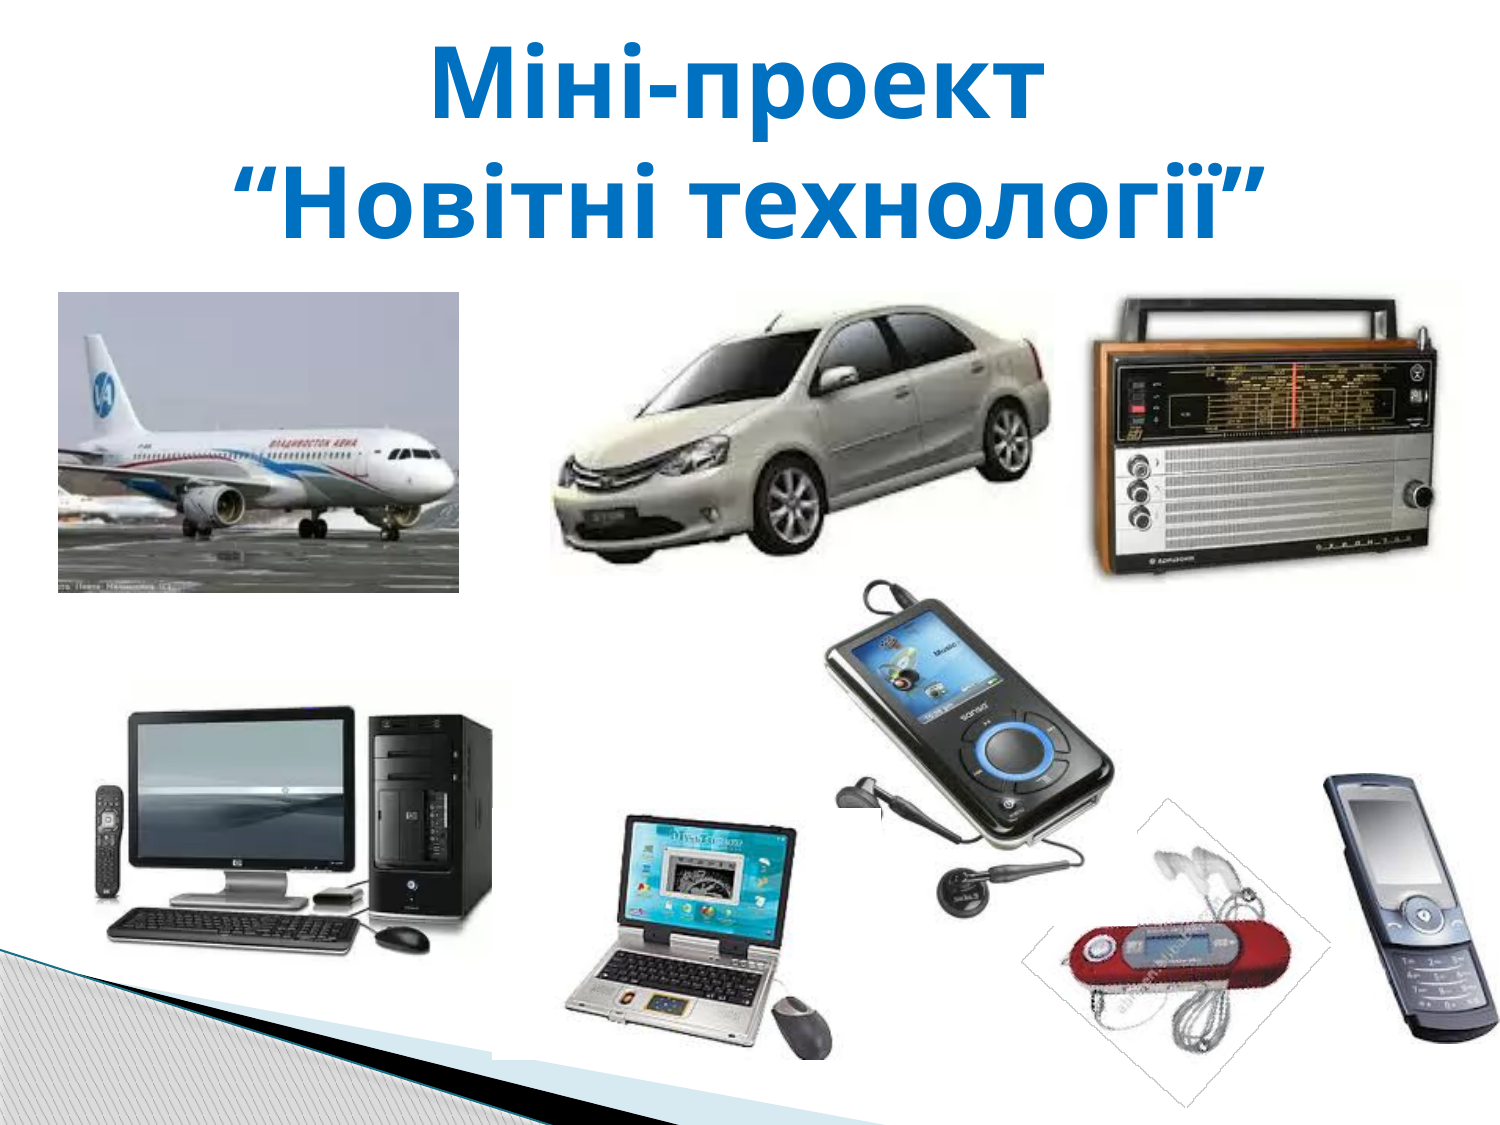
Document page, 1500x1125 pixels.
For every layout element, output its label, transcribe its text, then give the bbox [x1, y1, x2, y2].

title Міні-проект “Новітні технології” [75, 45, 1425, 233]
picture [81, 280, 1462, 1108]
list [1323, 773, 1500, 1044]
picture [58, 292, 459, 594]
